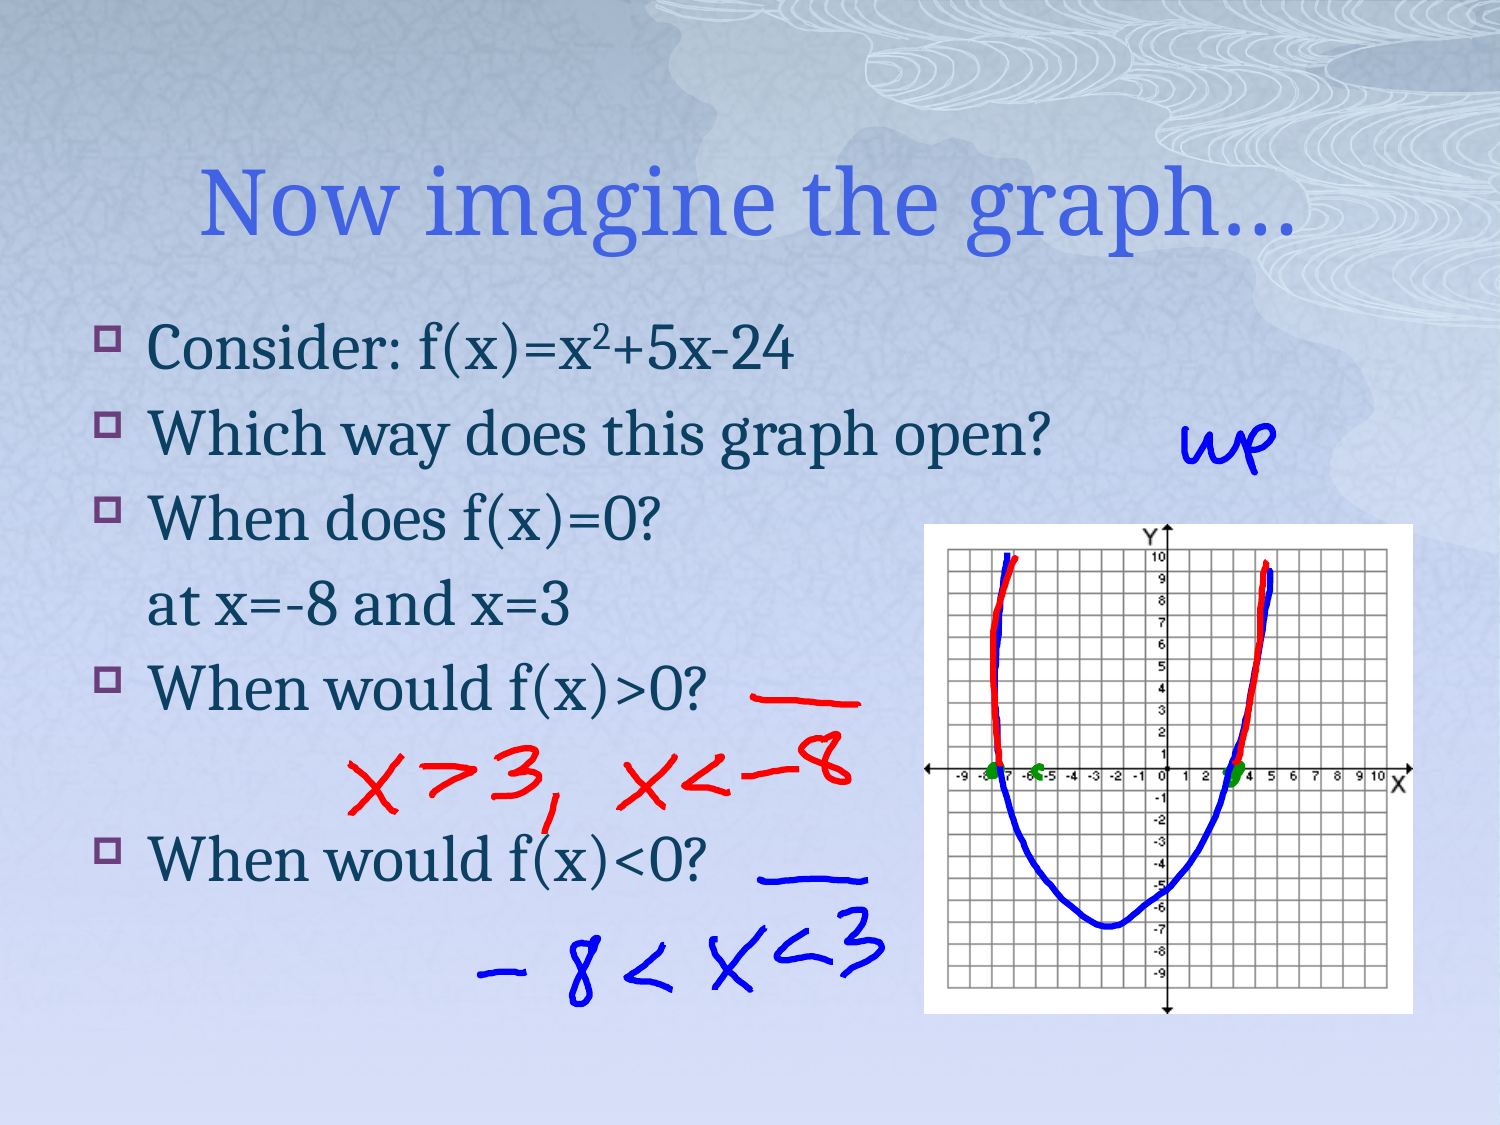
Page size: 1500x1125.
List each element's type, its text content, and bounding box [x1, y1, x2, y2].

text_box [349, 763, 375, 789]
text_box [729, 966, 752, 991]
text_box [625, 944, 673, 991]
text_box [800, 733, 849, 783]
text_box [544, 793, 558, 834]
text_box [646, 787, 666, 808]
text_box [571, 937, 599, 1005]
text_box [759, 878, 869, 883]
text_box [839, 909, 883, 978]
text_box [350, 754, 403, 816]
text_box [618, 756, 676, 810]
text_box [741, 768, 800, 777]
text_box [711, 938, 734, 970]
text_box [493, 747, 540, 798]
picture [924, 524, 1413, 1014]
text_box [714, 927, 766, 990]
text_box [683, 756, 731, 794]
text_box [625, 764, 645, 786]
text_box [752, 695, 859, 706]
text_box [776, 930, 833, 963]
list Consider: f(x)=x2+5x-24 Which way does this graph open? When does f(x)=0? at x=-8 and x=3 When would f(x)>0? When would f(x)<0? [76, 304, 1430, 1032]
title Now imagine the graph… [75, 105, 1425, 293]
text_box [1184, 425, 1274, 473]
text_box [376, 790, 398, 814]
text_box [421, 765, 475, 796]
text_box [479, 971, 527, 976]
